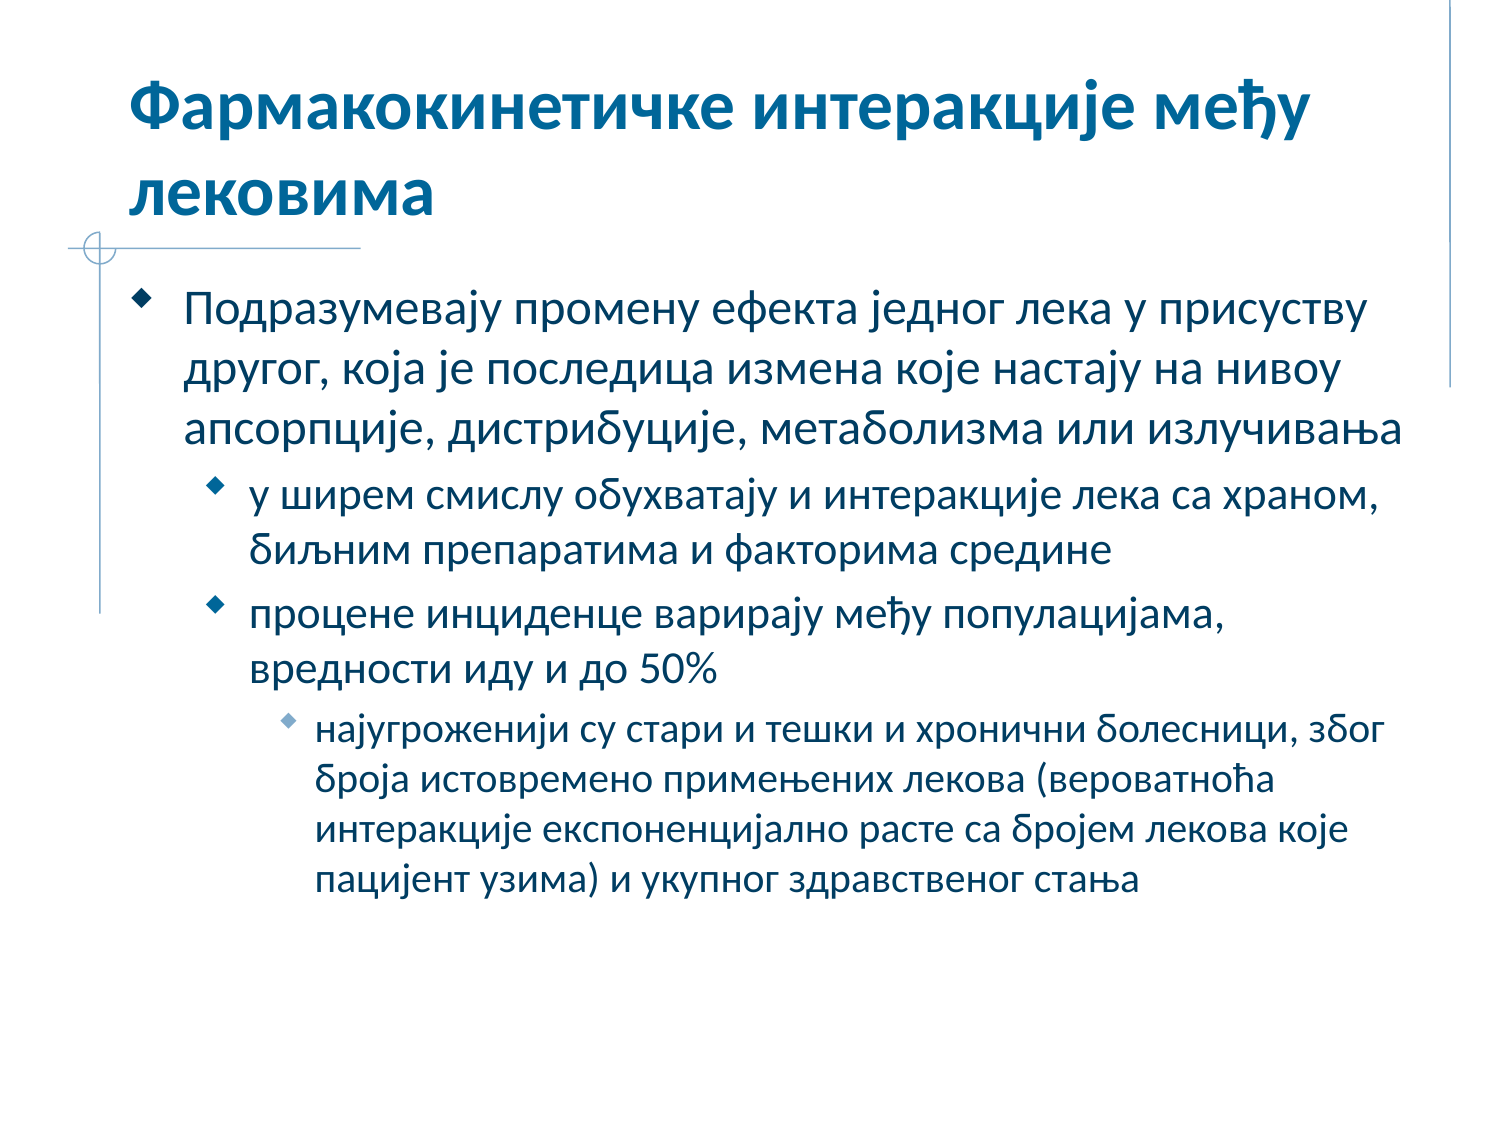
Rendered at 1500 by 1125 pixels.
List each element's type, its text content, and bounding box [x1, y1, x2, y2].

list Подразумевају промену ефекта једног лека у присуству другог, која је последица измена које настају на нивоу апсорпције, дистрибуције, метаболизма или излучивања у ширем смислу обухватају и интеракције лека са храном, биљним препаратима и факторима средине процене инциденце варирају међу популацијама, вредности иду и до 50% најугроженији су стари и тешки и хронични болесници, због броја истовремено примењених лекова (вероватноћа интеракције експоненцијално расте са бројем лекова које пацијент узима) и укупног здравственог стања [111, 266, 1436, 1036]
title Фармакокинетичке интеракције међу лековима [113, 49, 1436, 238]
